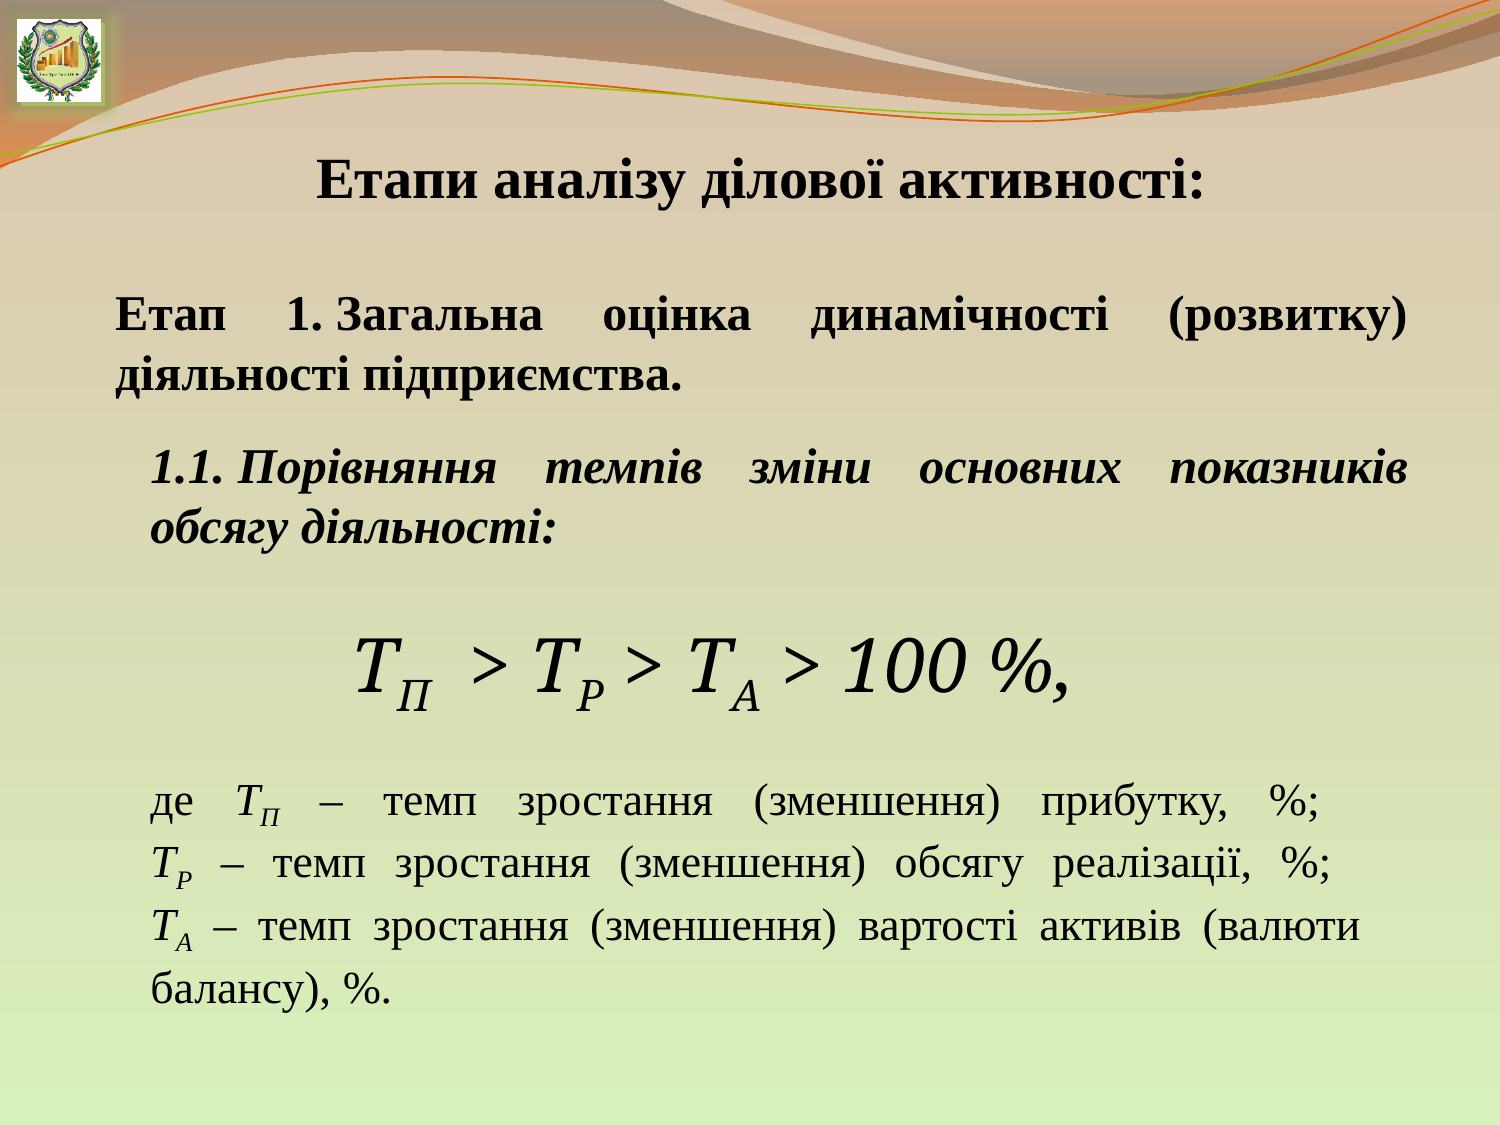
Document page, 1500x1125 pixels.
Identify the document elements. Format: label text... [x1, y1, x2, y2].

text_box 1.1. Порівняння темпів зміни основних показників обсягу діяльності: [135, 426, 1424, 561]
text_box Етапи аналізу ділової активності: Етап 1. Загальна оцінка динамічності (розвитку) діяльності підприємства. [100, 132, 1424, 408]
text_box ТП > ТР > ТА > 100 %, [336, 609, 1128, 728]
picture [17, 18, 101, 102]
text_box де ТП – темп зростання (зменшення) прибутку, %; ТР – темп зростання (зменшення) обсягу реалізації, %; ТА – темп зростання (зменшення) вартості активів (валюти балансу), %. [135, 762, 1376, 1020]
